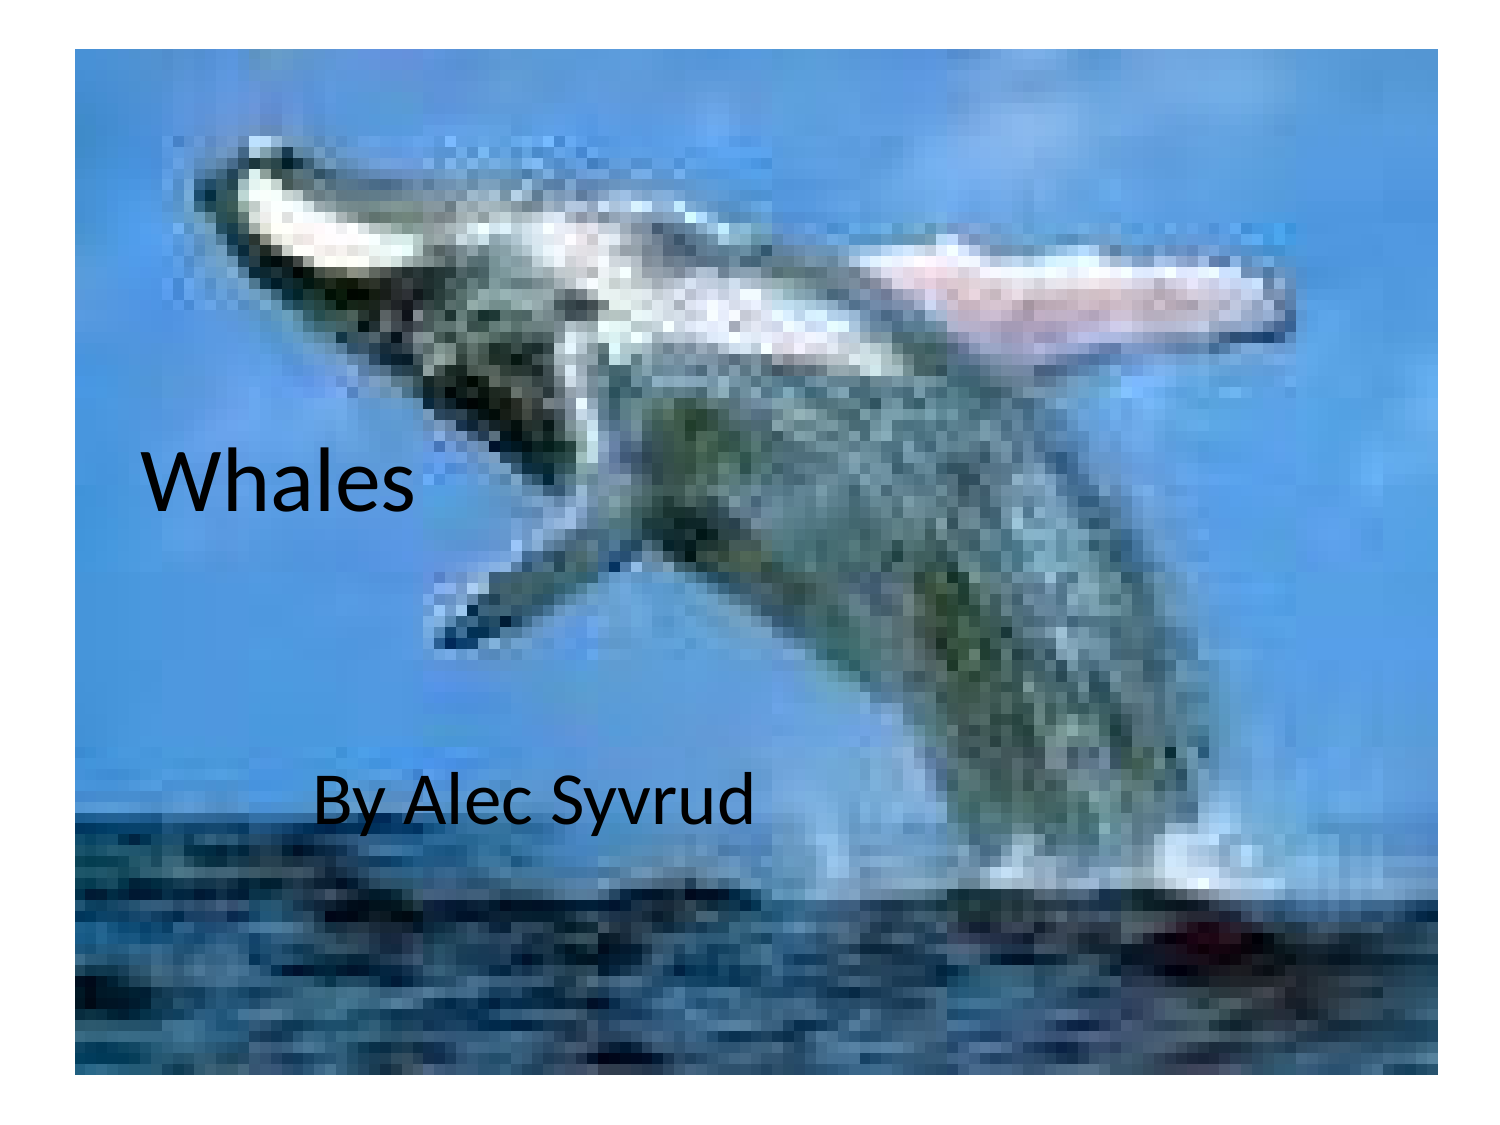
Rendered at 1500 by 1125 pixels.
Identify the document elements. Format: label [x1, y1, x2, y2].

picture [74, 49, 1438, 1076]
